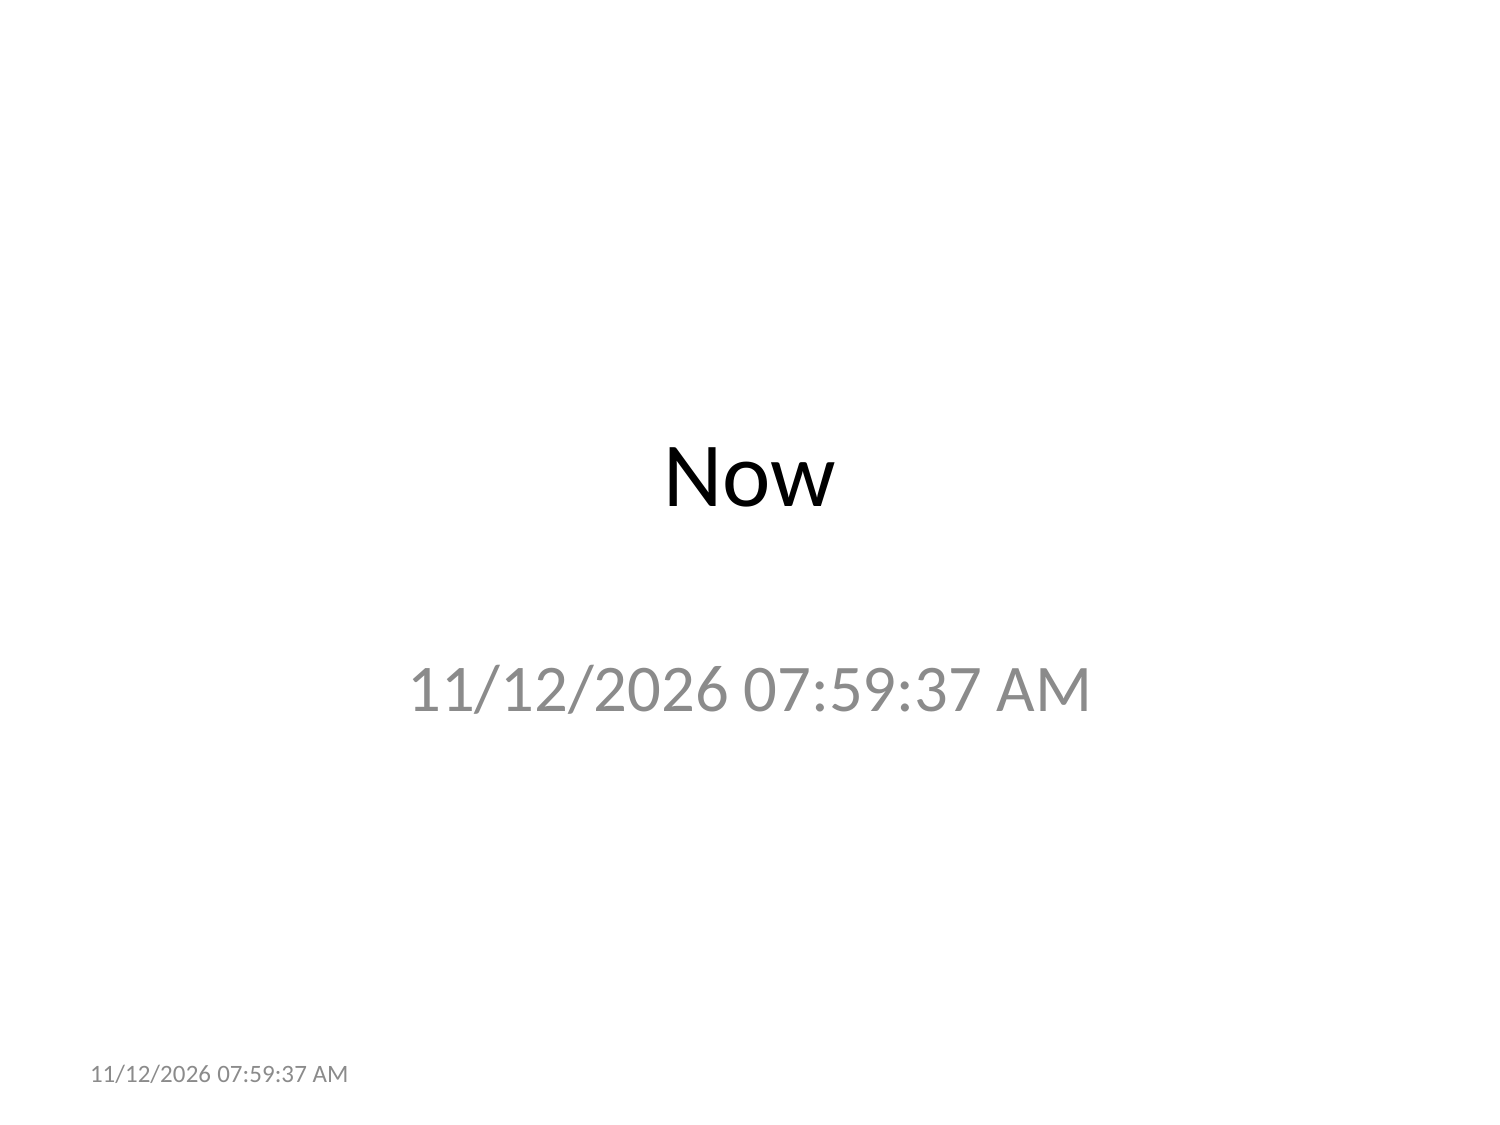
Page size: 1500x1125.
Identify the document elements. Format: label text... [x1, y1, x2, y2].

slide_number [75, 1042, 425, 1103]
title Now [112, 349, 1388, 591]
subtitle 2011-12-19 10:20:04 AM [225, 637, 1275, 925]
